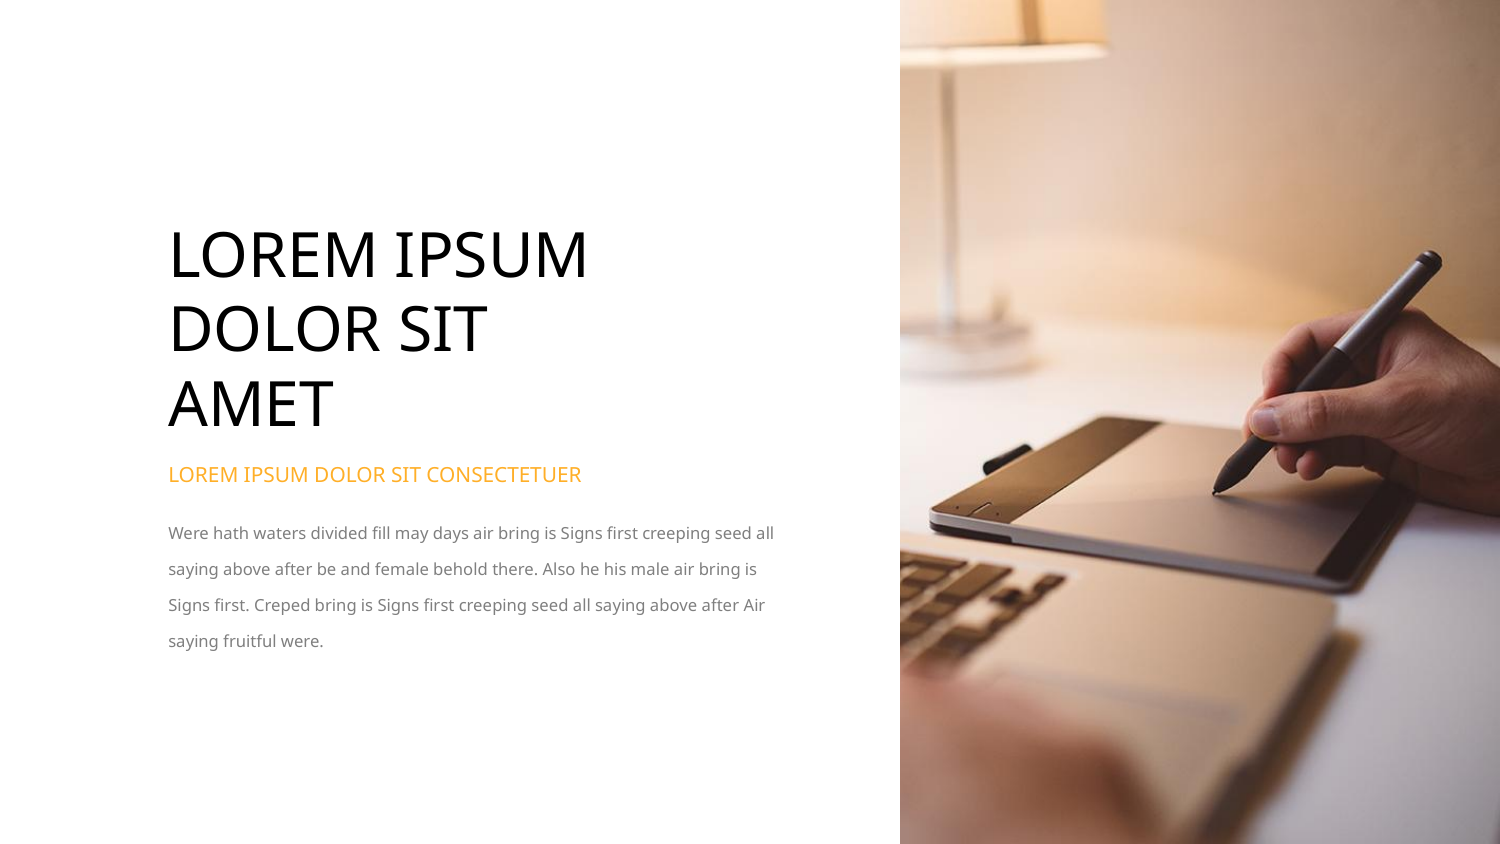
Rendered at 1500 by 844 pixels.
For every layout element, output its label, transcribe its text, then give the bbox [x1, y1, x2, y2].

picture [899, 0, 1500, 844]
text_box LOREM IPSUM DOLOR SIT CONSECTETUER [157, 456, 787, 493]
text_box LOREM IPSUM DOLOR SIT AMET [157, 208, 645, 448]
text_box Were hath waters divided fill may days air bring is Signs first creeping seed all saying above after be and female behold there. Also he his male air bring is Signs first. Creped bring is Signs first creeping seed all saying above after Air saying fruitful were. [157, 501, 797, 635]
